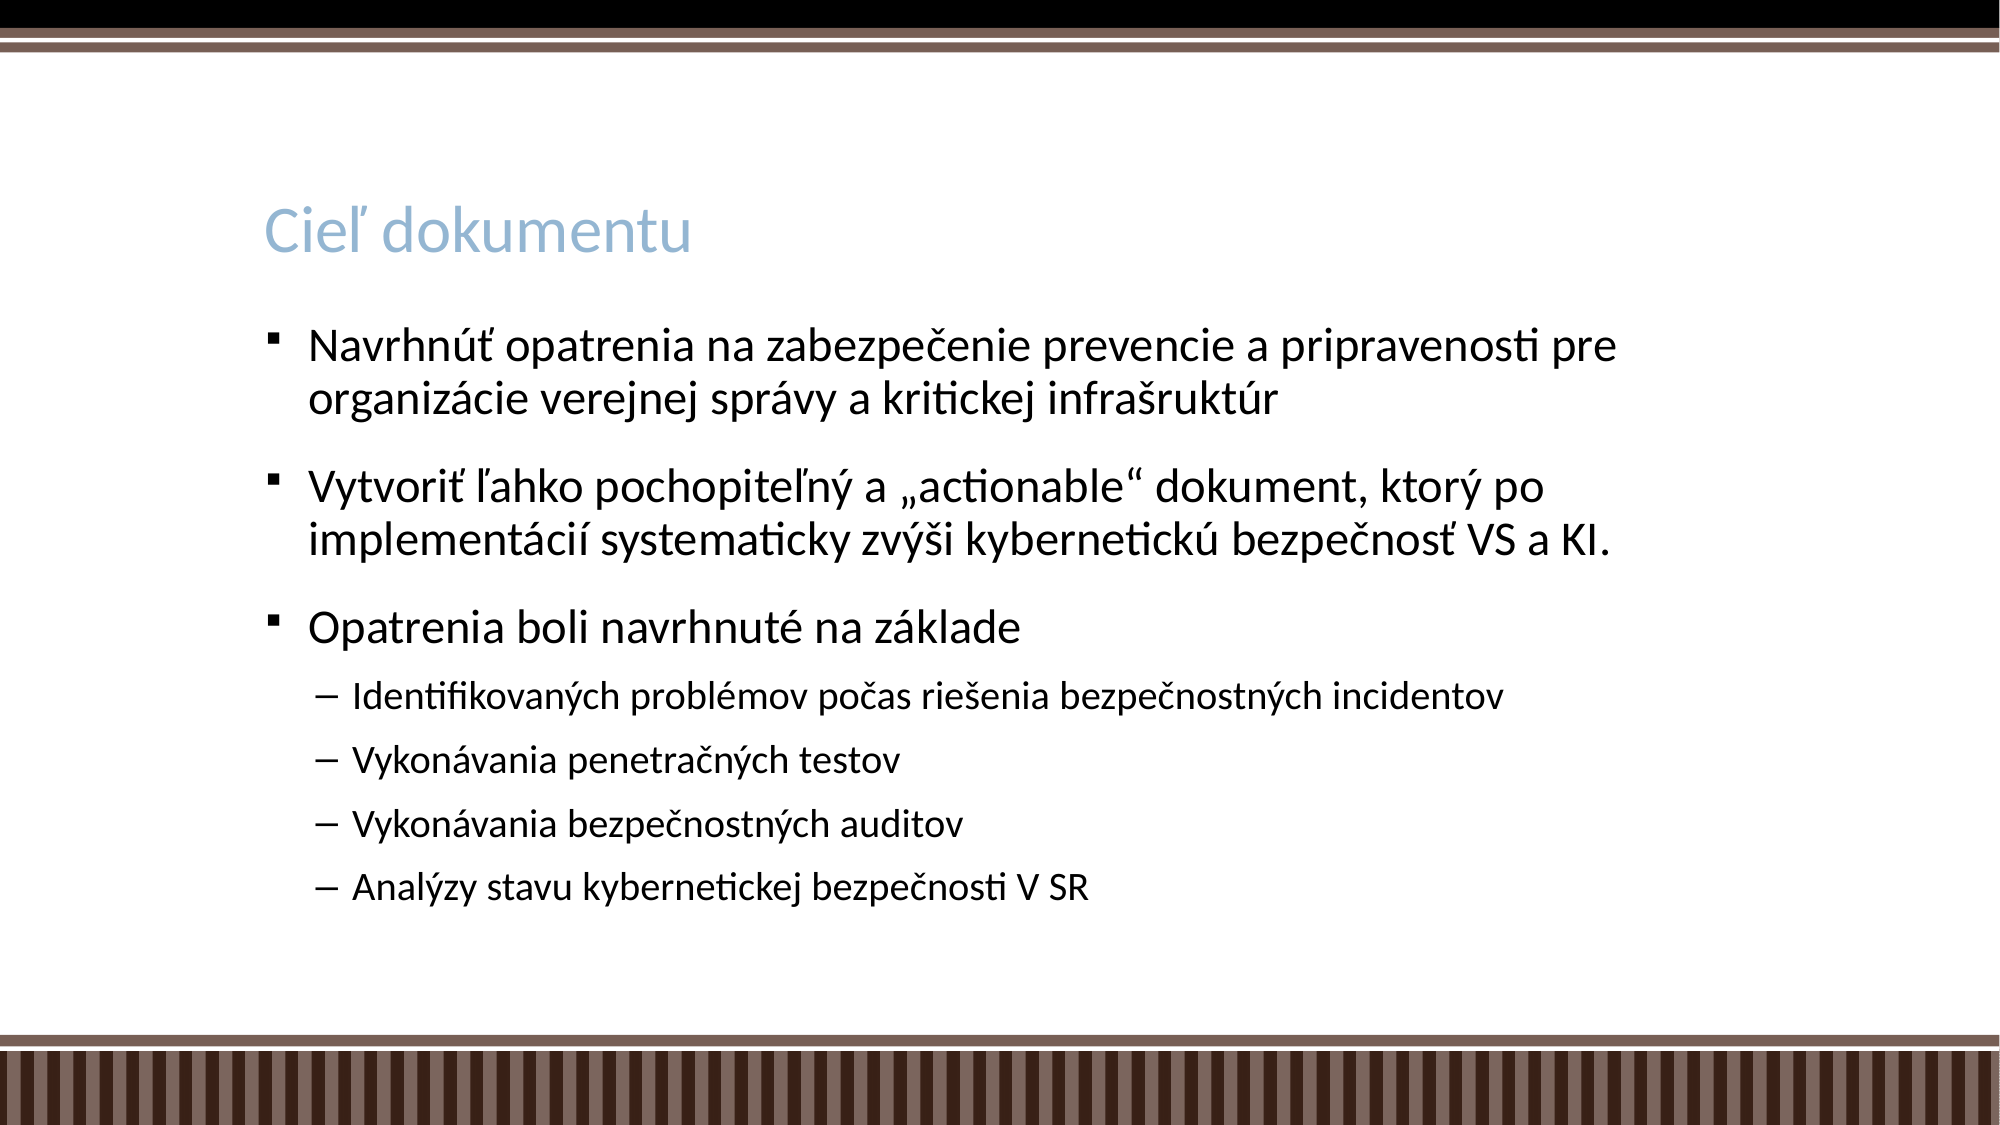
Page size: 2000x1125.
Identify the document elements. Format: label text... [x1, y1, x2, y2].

title Cieľ dokumentu [249, 99, 1750, 275]
list Navrhnúť opatrenia na zabezpečenie prevencie a pripravenosti pre organizácie verejnej správy a kritickej infrašruktúr Vytvoriť ľahko pochopiteľný a „actionable“ dokument, ktorý po implementácií systematicky zvýši kybernetickú bezpečnosť VS a KI. Opatrenia boli navrhnuté na základe Identifikovaných problémov počas riešenia bezpečnostných incidentov Vykonávania penetračných testov Vykonávania bezpečnostných auditov Analýzy stavu kybernetickej bezpečnosti V SR [249, 312, 1750, 920]
